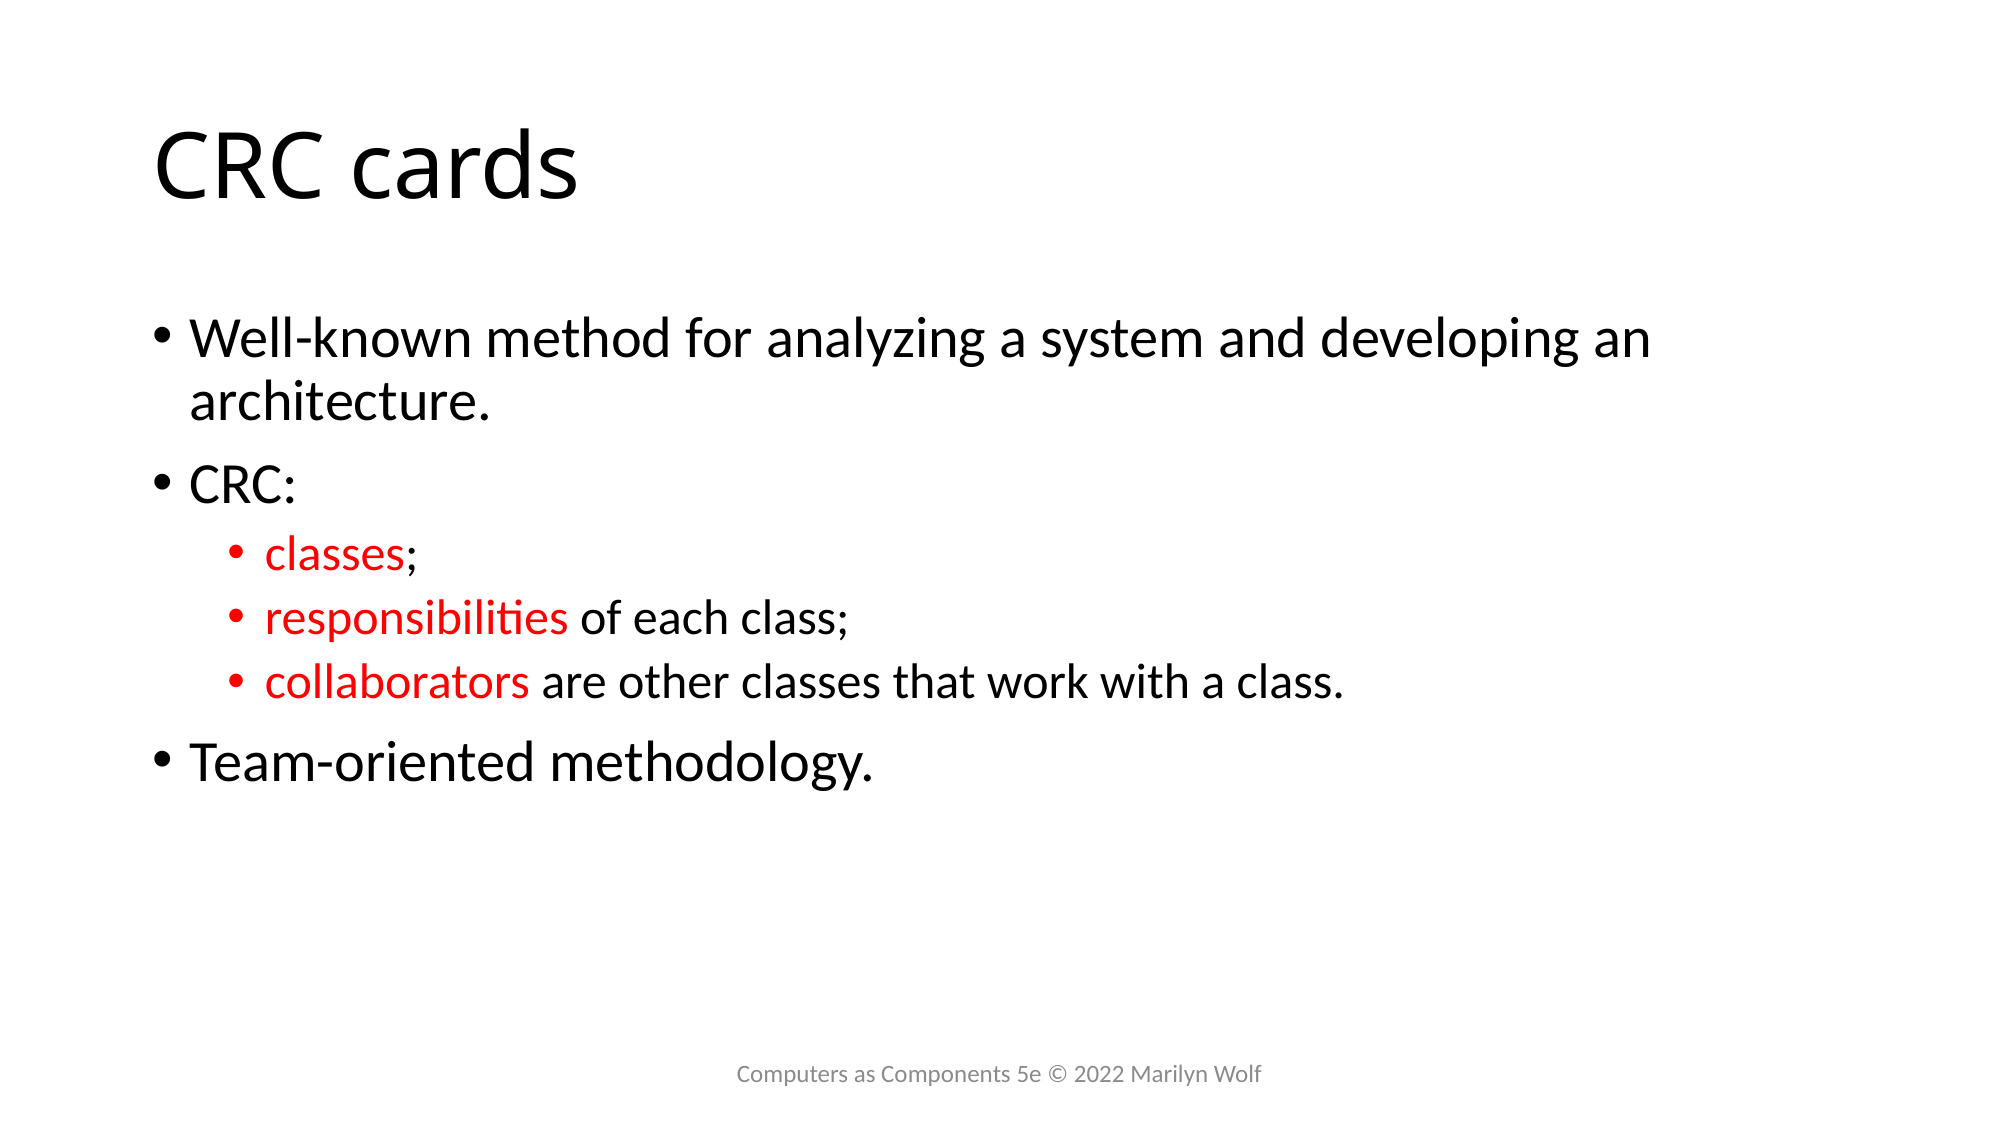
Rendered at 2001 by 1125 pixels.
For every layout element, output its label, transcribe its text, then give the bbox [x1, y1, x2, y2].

list Well-known method for analyzing a system and developing an architecture. CRC: classes; responsibilities of each class; collaborators are other classes that work with a class. Team-oriented methodology. [137, 299, 1863, 1014]
title CRC cards [137, 59, 1863, 278]
footer Computers as Components 5e © 2022 Marilyn Wolf [662, 1042, 1338, 1103]
